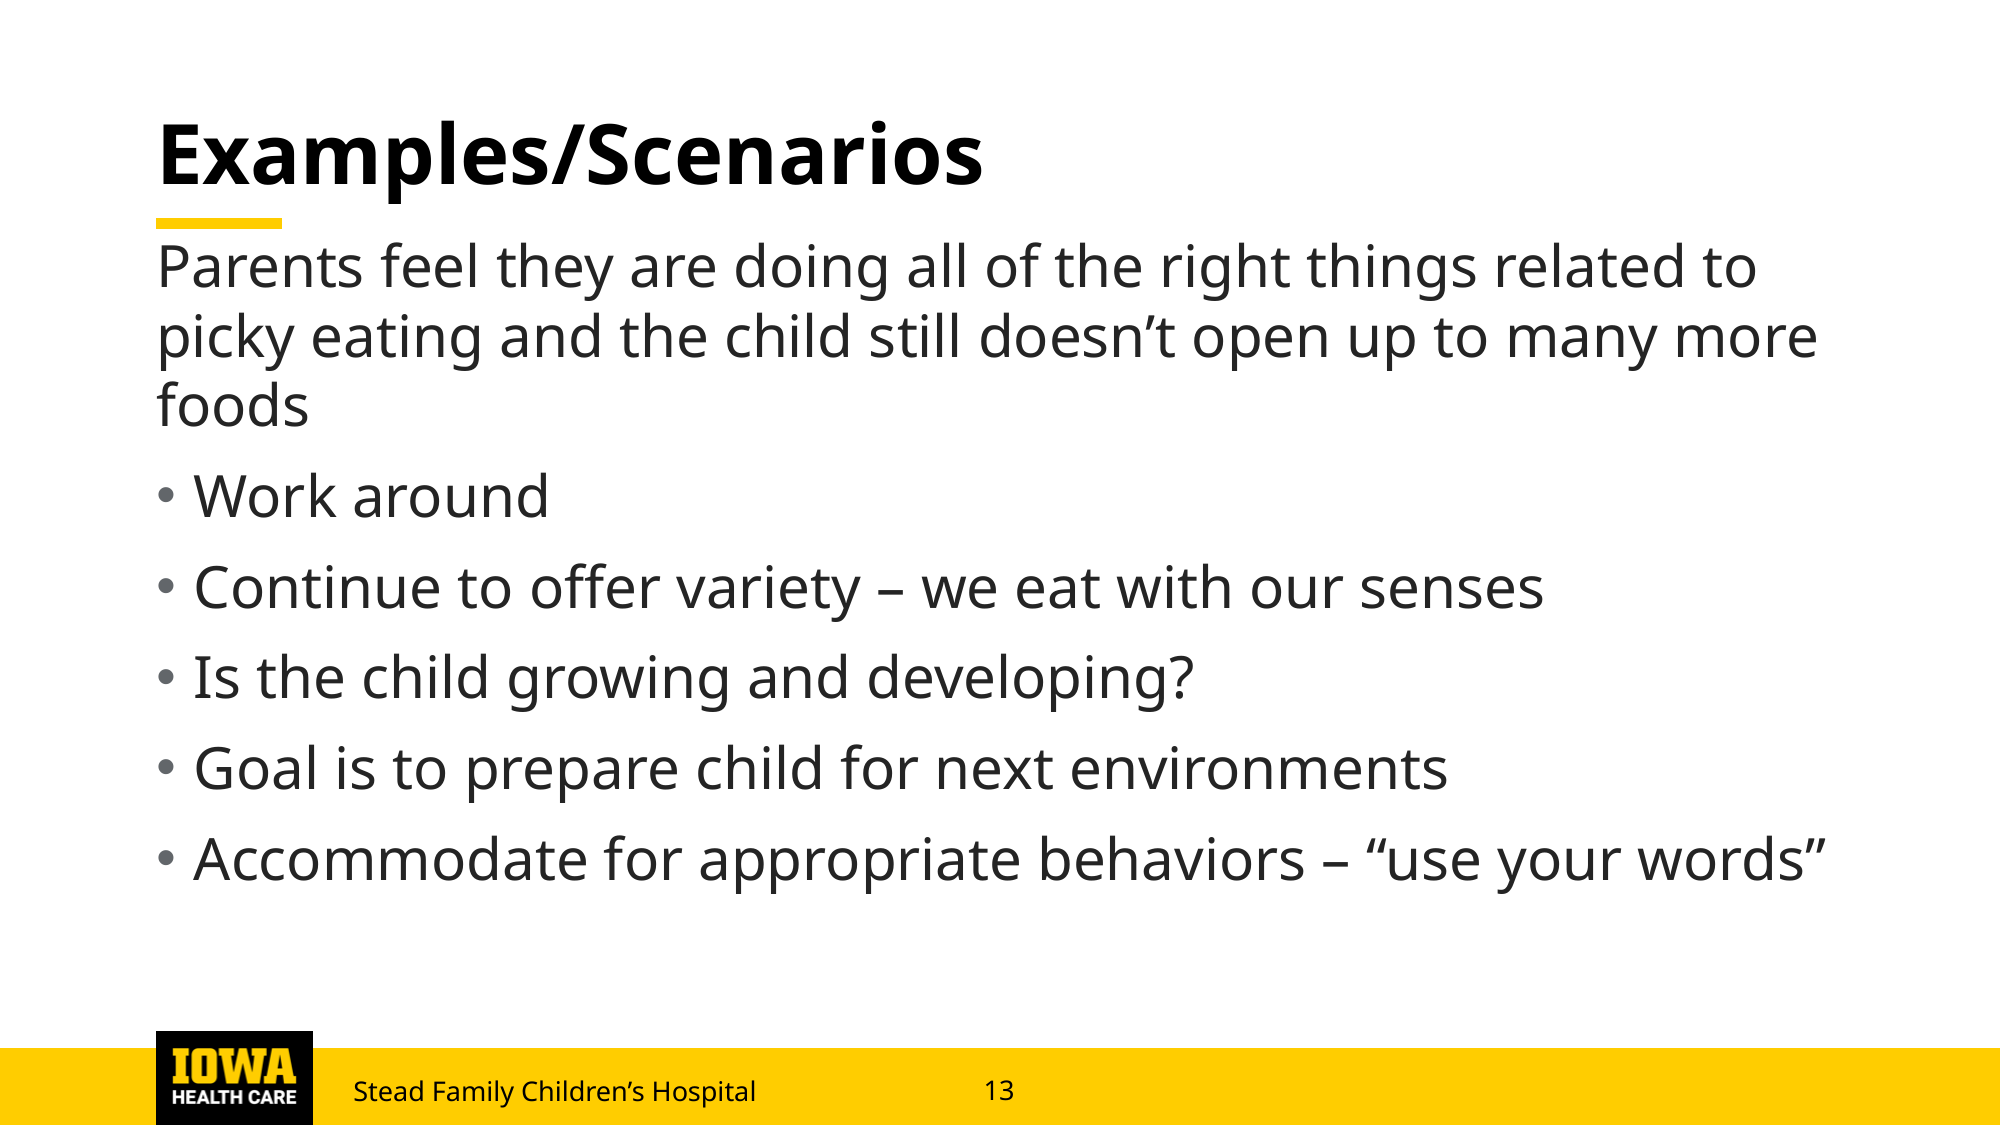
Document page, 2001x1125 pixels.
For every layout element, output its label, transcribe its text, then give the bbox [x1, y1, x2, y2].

picture [156, 1039, 313, 1125]
list Parents feel they are doing all of the right things related to picky eating and the child still doesn’t open up to many more foods Work around Continue to offer variety – we eat with our senses Is the child growing and developing? Goal is to prepare child for next environments Accommodate for appropriate behaviors – “use your words” [156, 228, 1847, 1039]
title Examples/Scenarios [156, 86, 1844, 228]
